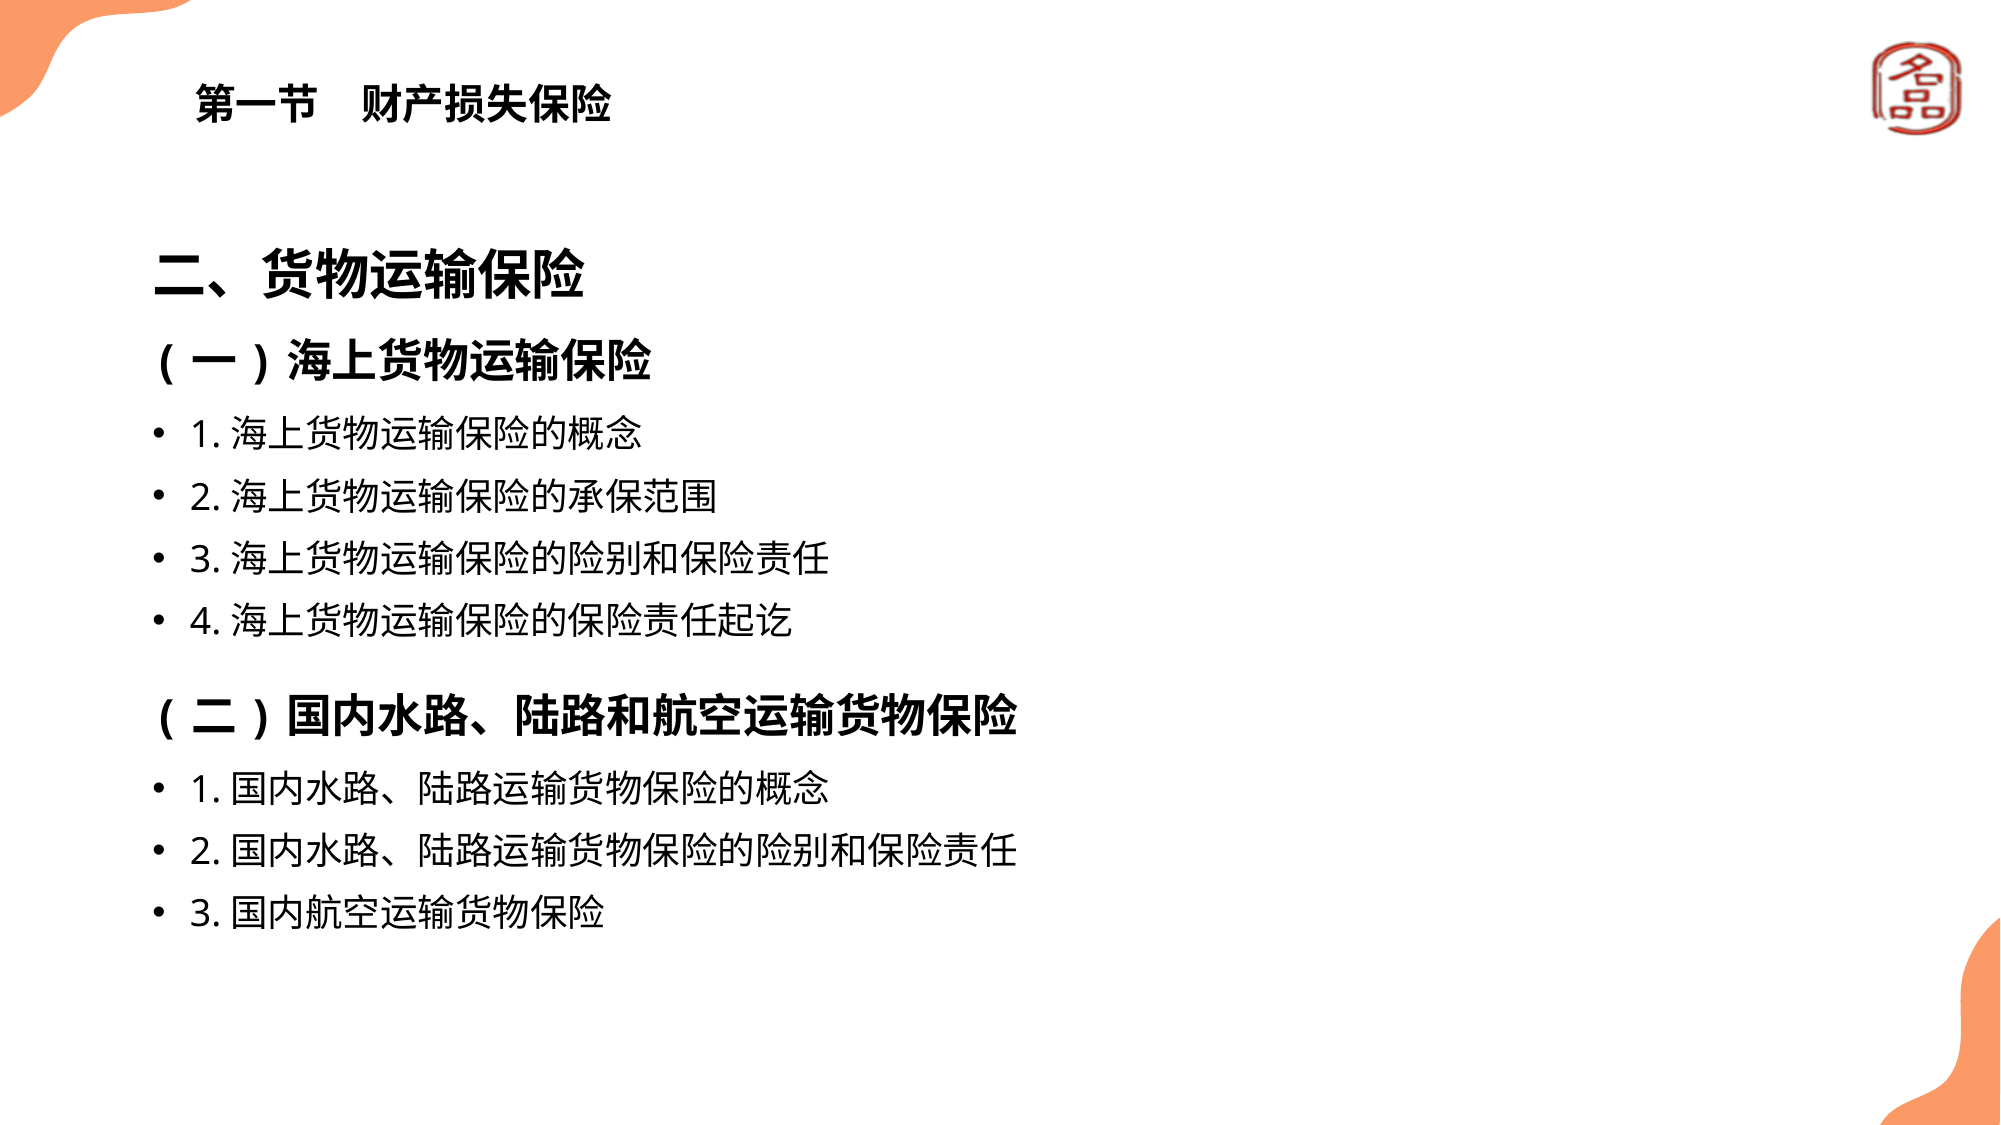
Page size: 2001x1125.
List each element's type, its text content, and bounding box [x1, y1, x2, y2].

picture [1861, 10, 1990, 147]
list 二、货物运输保险 (一)海上货物运输保险 1.海上货物运输保险的概念 2.海上货物运输保险的承保范围 3.海上货物运输保险的险别和保险责任 4.海上货物运输保险的保险责任起讫 (二)国内水路、陆路和航空运输货物保险 1.国内水路、陆路运输货物保险的概念 2.国内水路、陆路运输货物保险的险别和保险责任 3.国内航空运输货物保险 [137, 217, 1863, 1031]
title 第一节 财产损失保险 [137, 60, 1863, 152]
